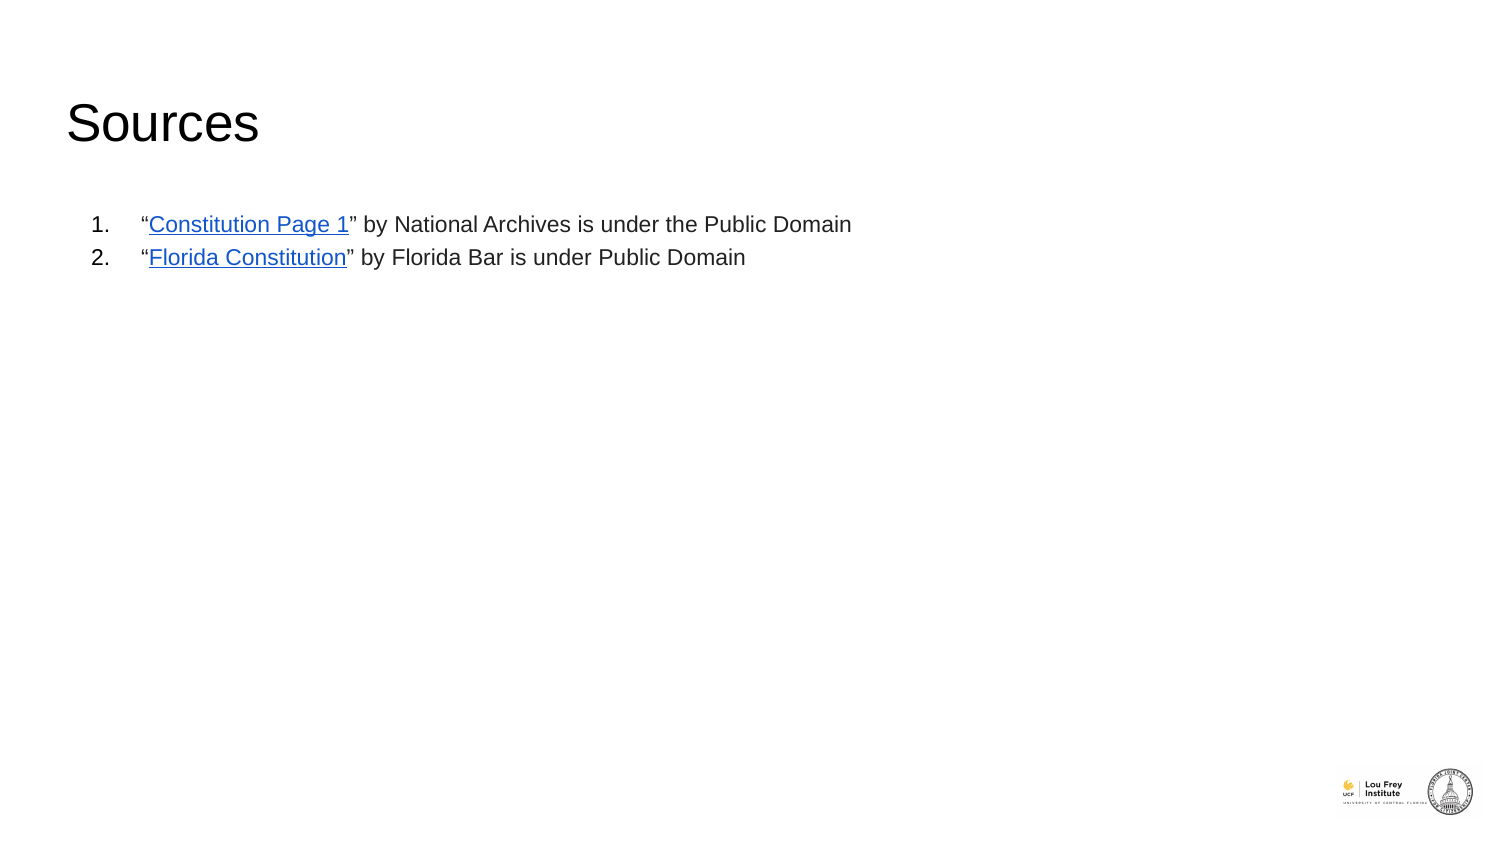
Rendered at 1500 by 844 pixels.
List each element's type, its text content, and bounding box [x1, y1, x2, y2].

list “Constitution Page 1” by National Archives is under the Public Domain “Florida Constitution” by Florida Bar is under Public Domain [51, 189, 1449, 750]
title Sources [51, 72, 1449, 167]
picture [1336, 763, 1483, 820]
